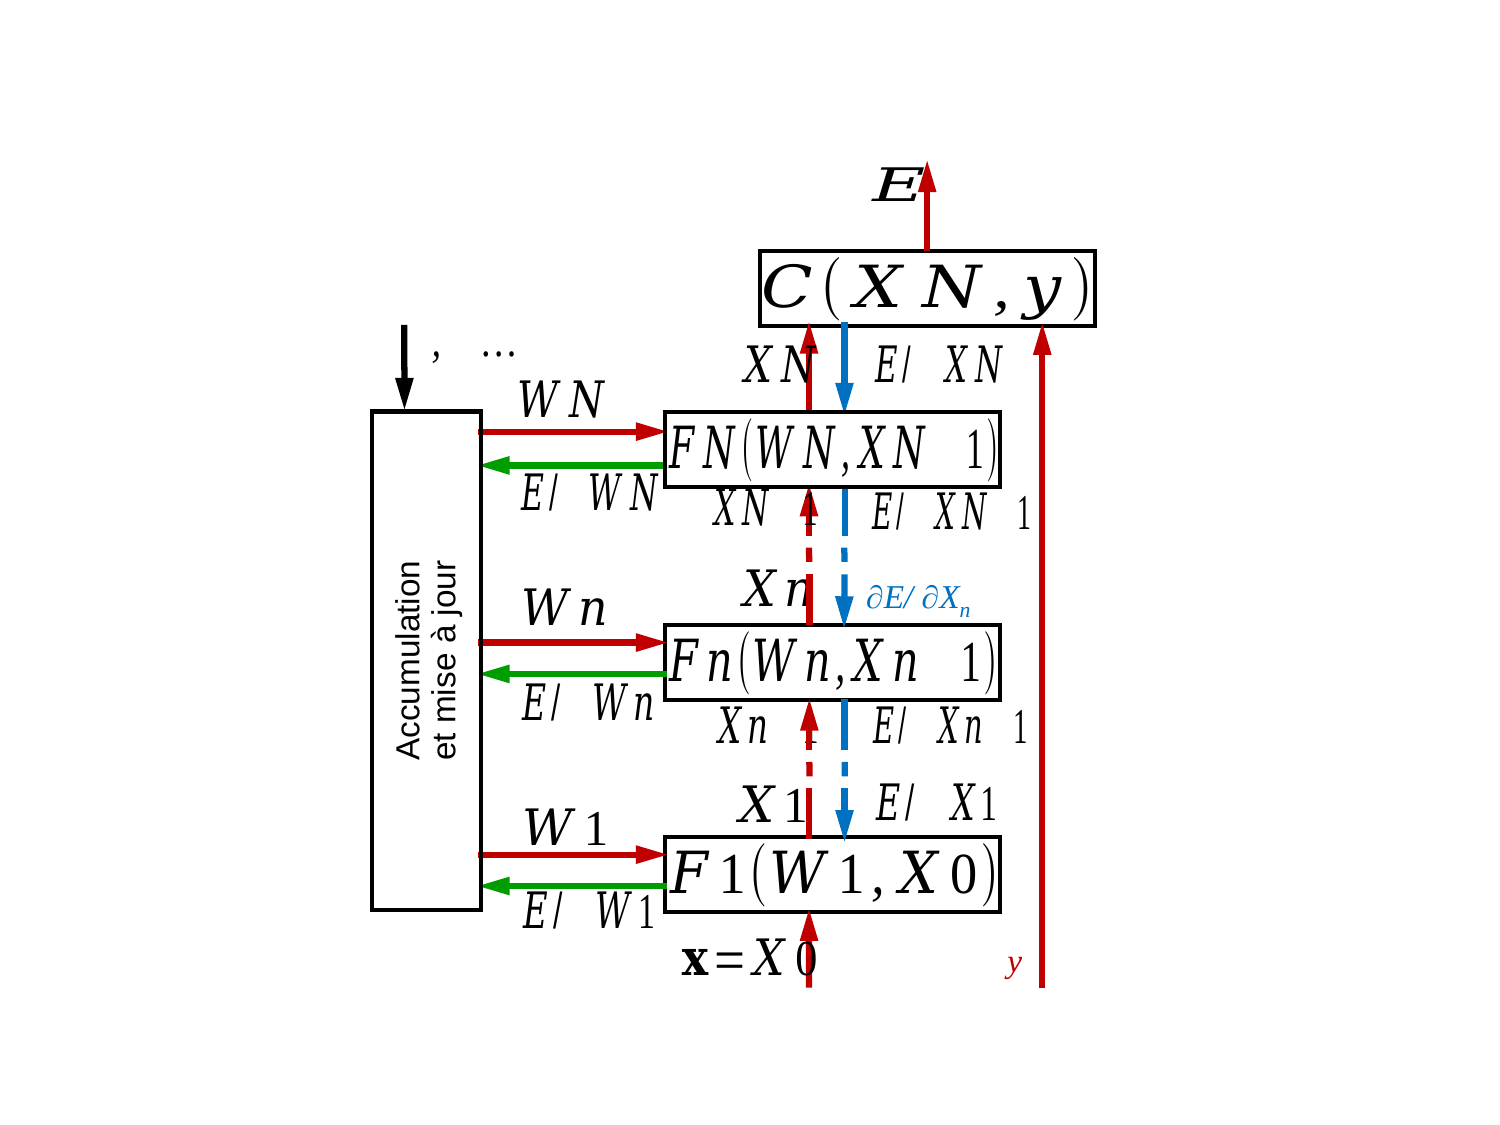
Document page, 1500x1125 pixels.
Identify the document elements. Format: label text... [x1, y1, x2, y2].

text_box y [992, 936, 1037, 987]
text_box Accumulation et mise à jour [371, 411, 482, 910]
text_box E/ Xn [850, 564, 986, 625]
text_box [477, 431, 668, 887]
